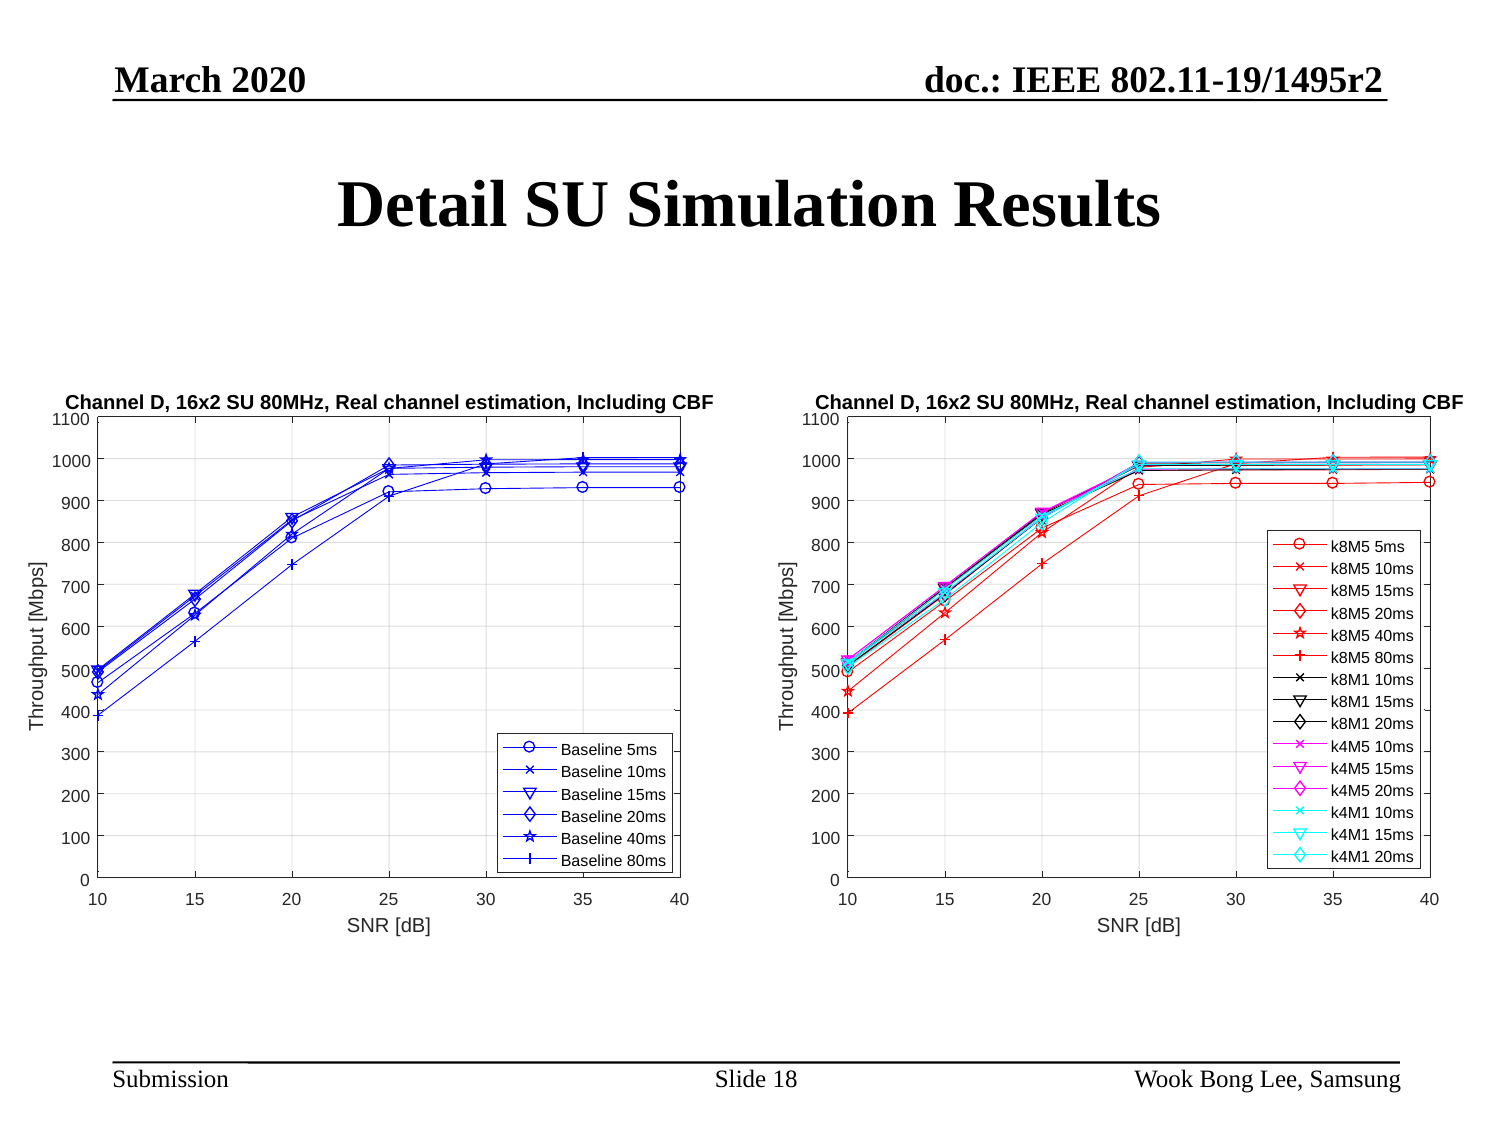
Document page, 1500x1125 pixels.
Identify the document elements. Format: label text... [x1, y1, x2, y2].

footer Wook Bong Lee, Samsung [1130, 1061, 1402, 1093]
picture [0, 374, 1500, 939]
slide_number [114, 54, 309, 101]
title Detail SU Simulation Results [112, 112, 1388, 288]
slide_number Slide 18 [712, 1061, 800, 1093]
